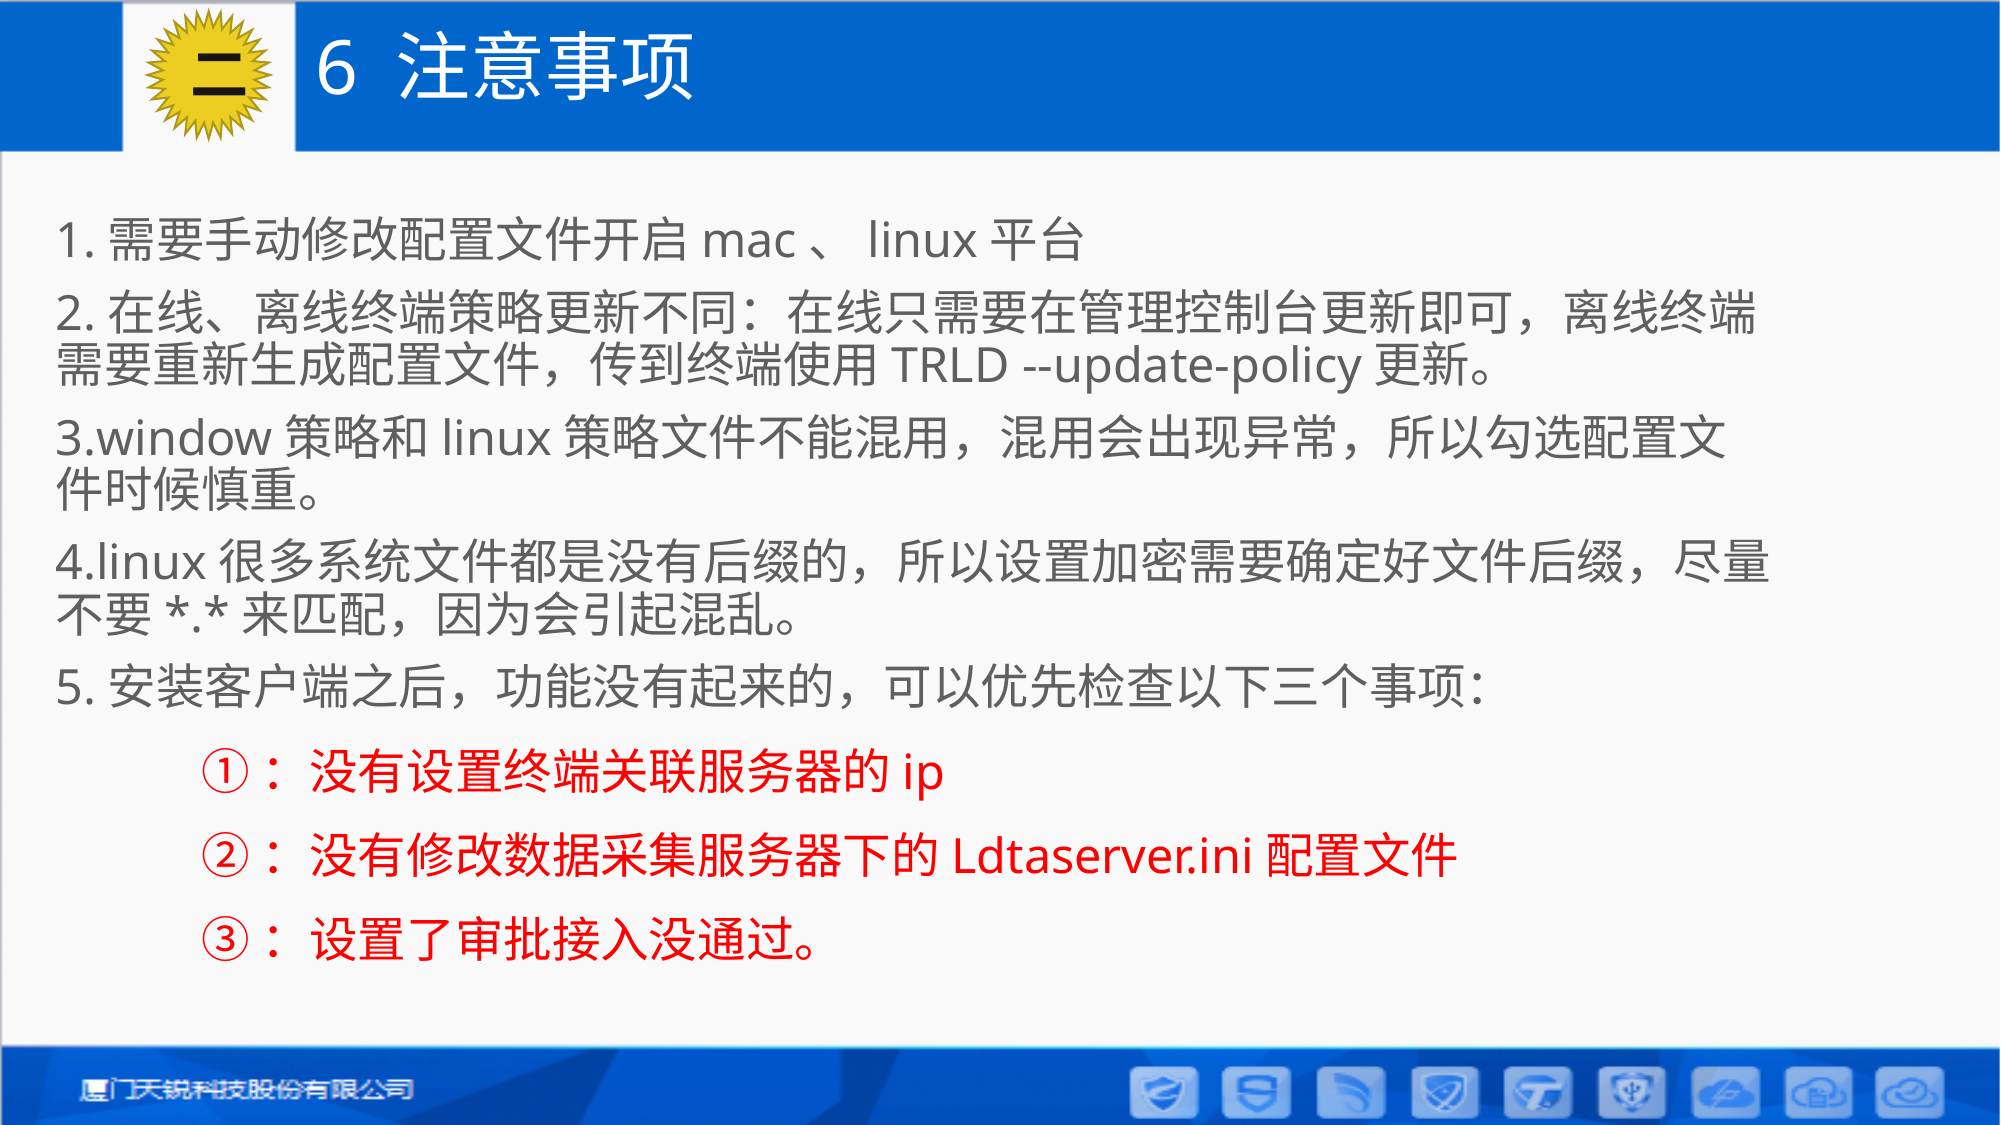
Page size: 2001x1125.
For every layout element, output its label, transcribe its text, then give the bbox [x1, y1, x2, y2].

list 1.需要手动修改配置文件开启mac、linux平台 2.在线、离线终端策略更新不同：在线只需要在管理控制台更新即可，离线终端需要重新生成配置文件，传到终端使用TRLD --update-policy更新。 3.window策略和linux策略文件不能混用，混用会出现异常，所以勾选配置文件时候慎重。 4.linux很多系统文件都是没有后缀的，所以设置加密需要确定好文件后缀，尽量不要*.*来匹配，因为会引起混乱。 5.安装客户端之后，功能没有起来的，可以优先检查以下三个事项： ①：没有设置终端关联服务器的ip ②：没有修改数据采集服务器下的Ldtaserver.ini配置文件 ③：设置了审批接入没通过。 [40, 208, 1790, 979]
title 6 注意事项 [300, 0, 2000, 146]
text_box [147, 11, 270, 139]
picture [0, 0, 2000, 1125]
